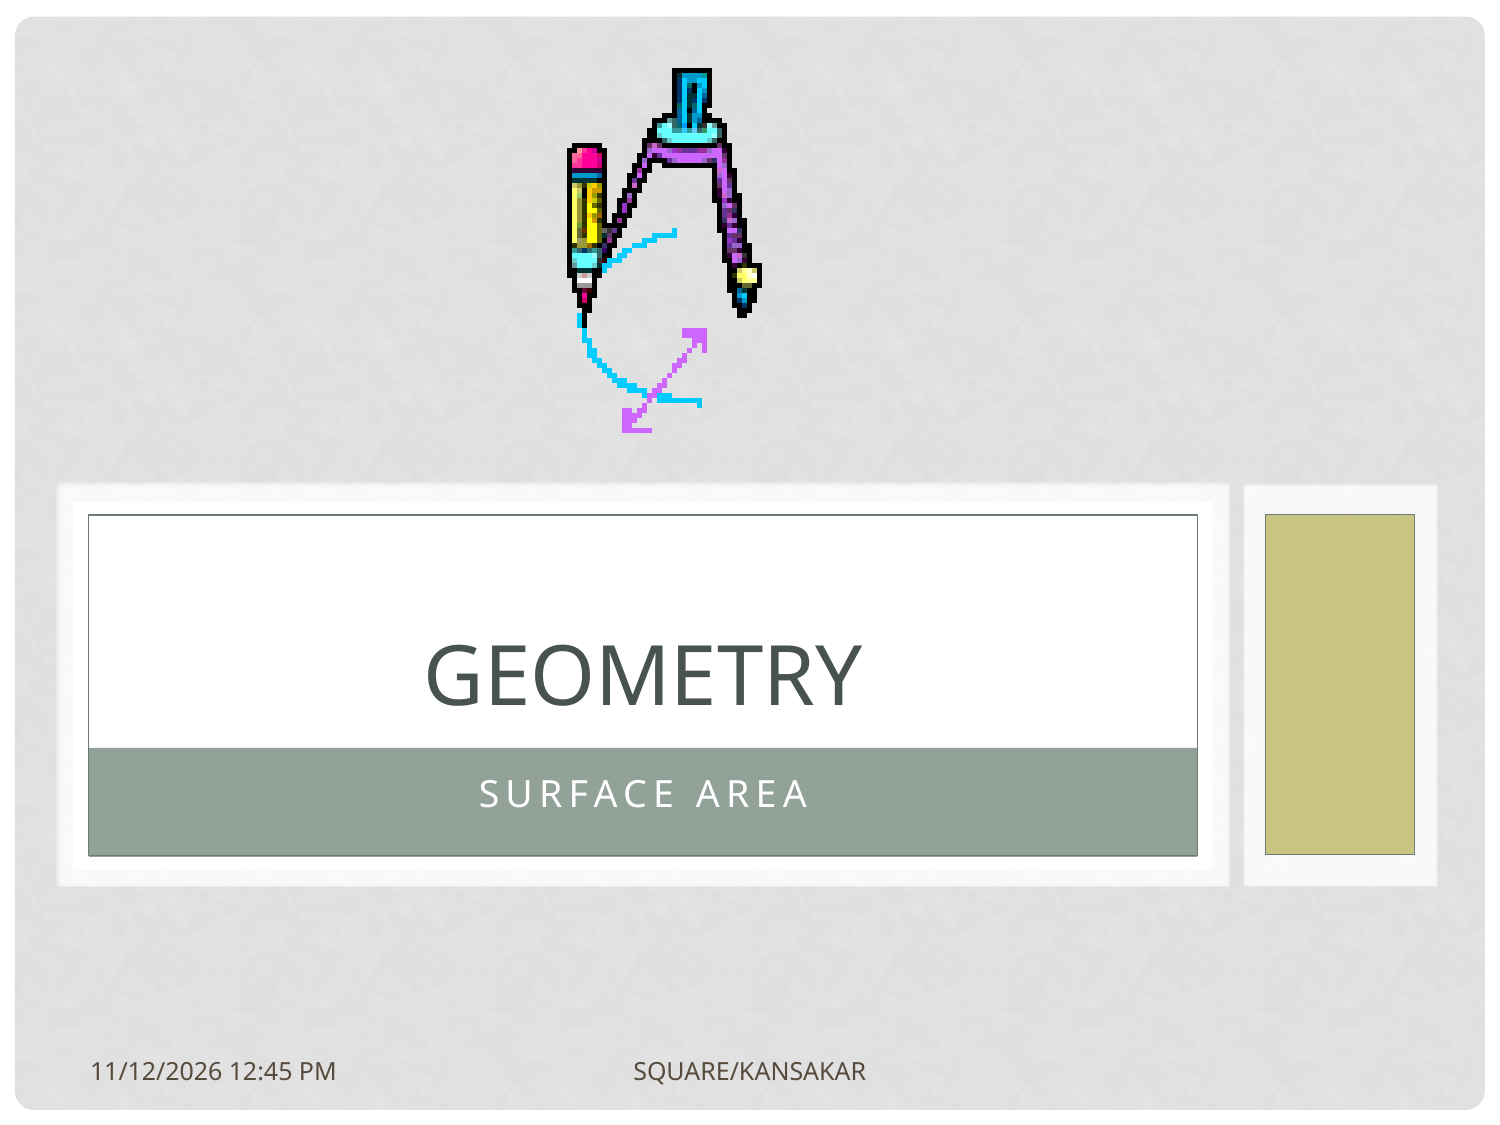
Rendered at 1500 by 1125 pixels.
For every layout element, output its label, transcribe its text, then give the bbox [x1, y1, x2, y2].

subtitle Surface area [105, 762, 1181, 838]
picture [562, 63, 768, 438]
title Geometry [99, 529, 1187, 730]
footer SQUARE/KANSAKAR [512, 1042, 988, 1103]
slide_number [75, 1042, 425, 1103]
